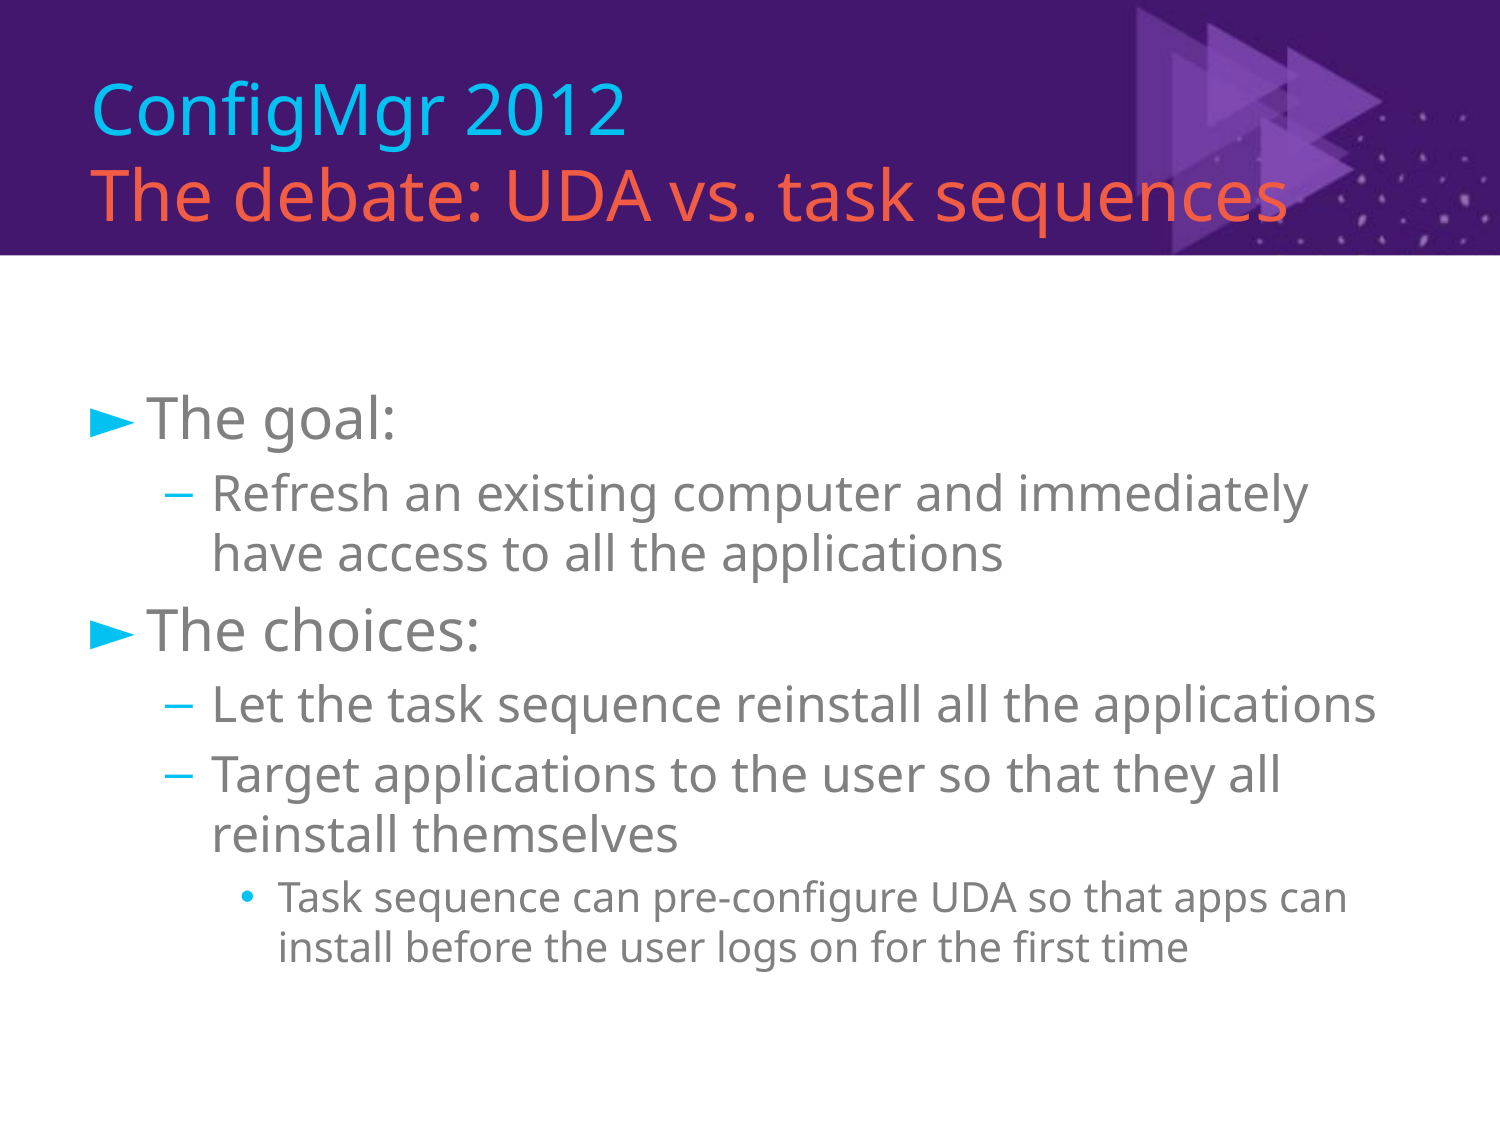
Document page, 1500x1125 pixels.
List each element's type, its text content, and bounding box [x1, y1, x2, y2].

title ConfigMgr 2012 The debate: UDA vs. task sequences [75, 56, 1425, 244]
list The goal: Refresh an existing computer and immediately have access to all the applications The choices: Let the task sequence reinstall all the applications Target applications to the user so that they all reinstall themselves Task sequence can pre-configure UDA so that apps can install before the user logs on for the first time [75, 373, 1425, 1005]
picture [0, 0, 1500, 255]
